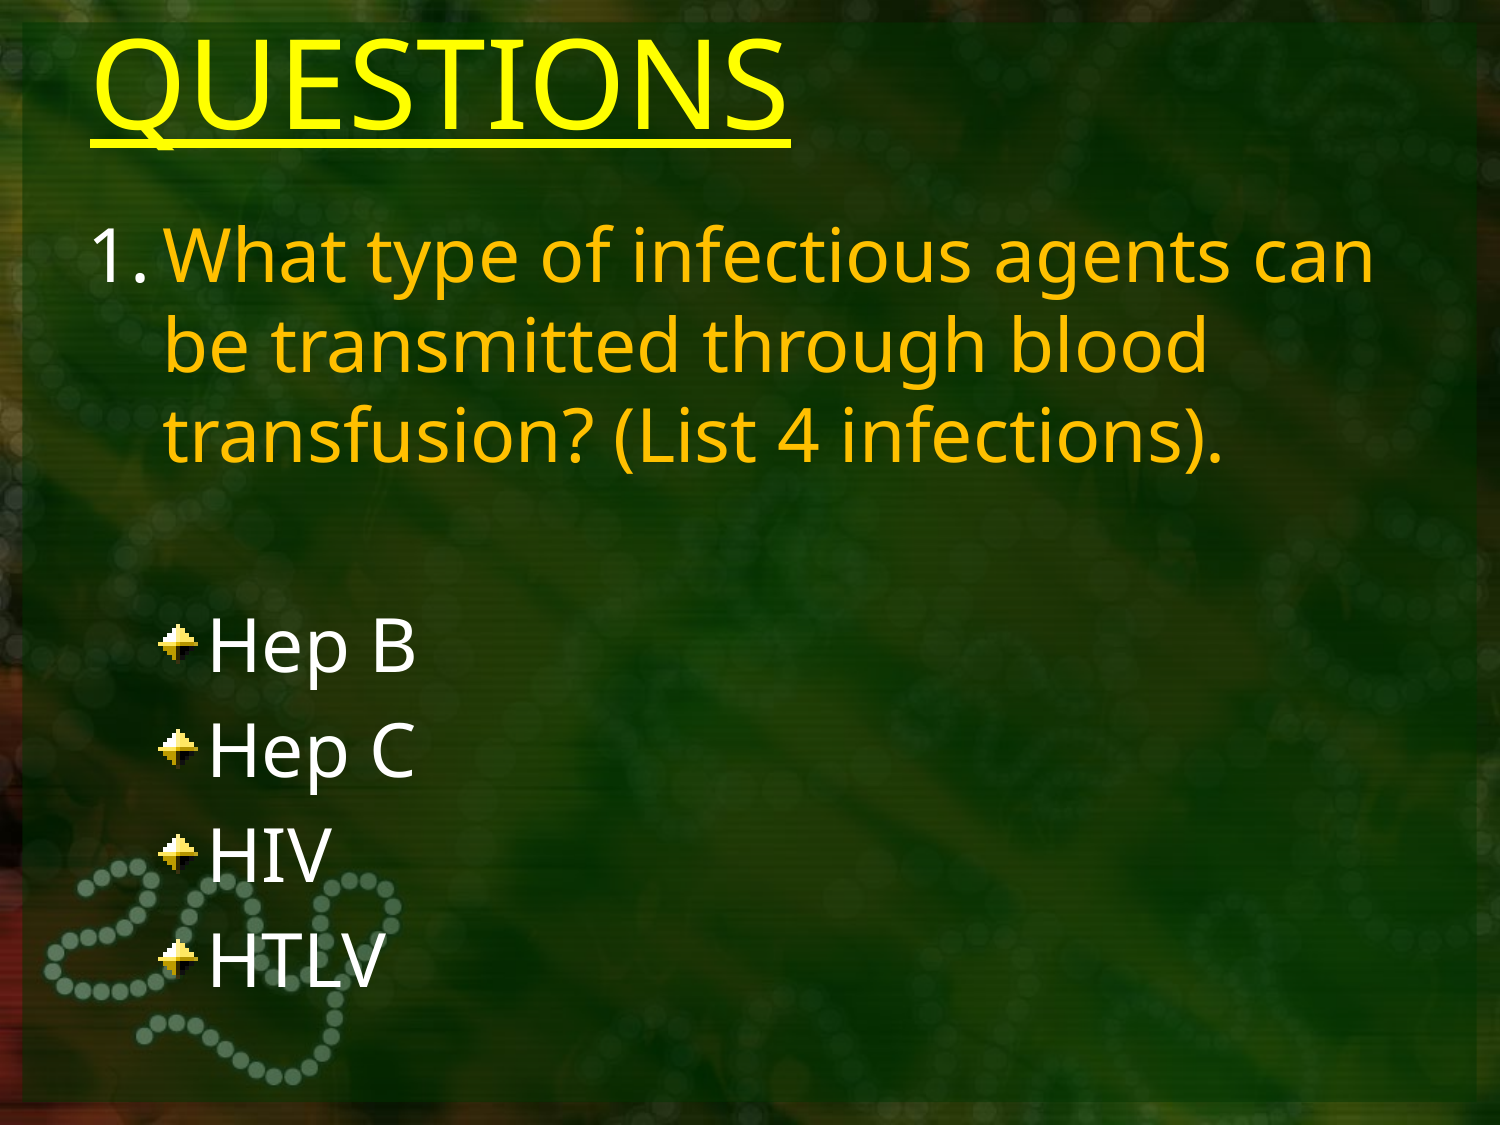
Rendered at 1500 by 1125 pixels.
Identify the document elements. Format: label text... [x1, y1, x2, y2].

title QUESTIONS [74, 124, 1425, 313]
list What type of infectious agents can be transmitted through blood transfusion? (List 4 infections). Hep B Hep C HIV HTLV [72, 199, 1423, 943]
picture [0, 0, 1500, 1125]
